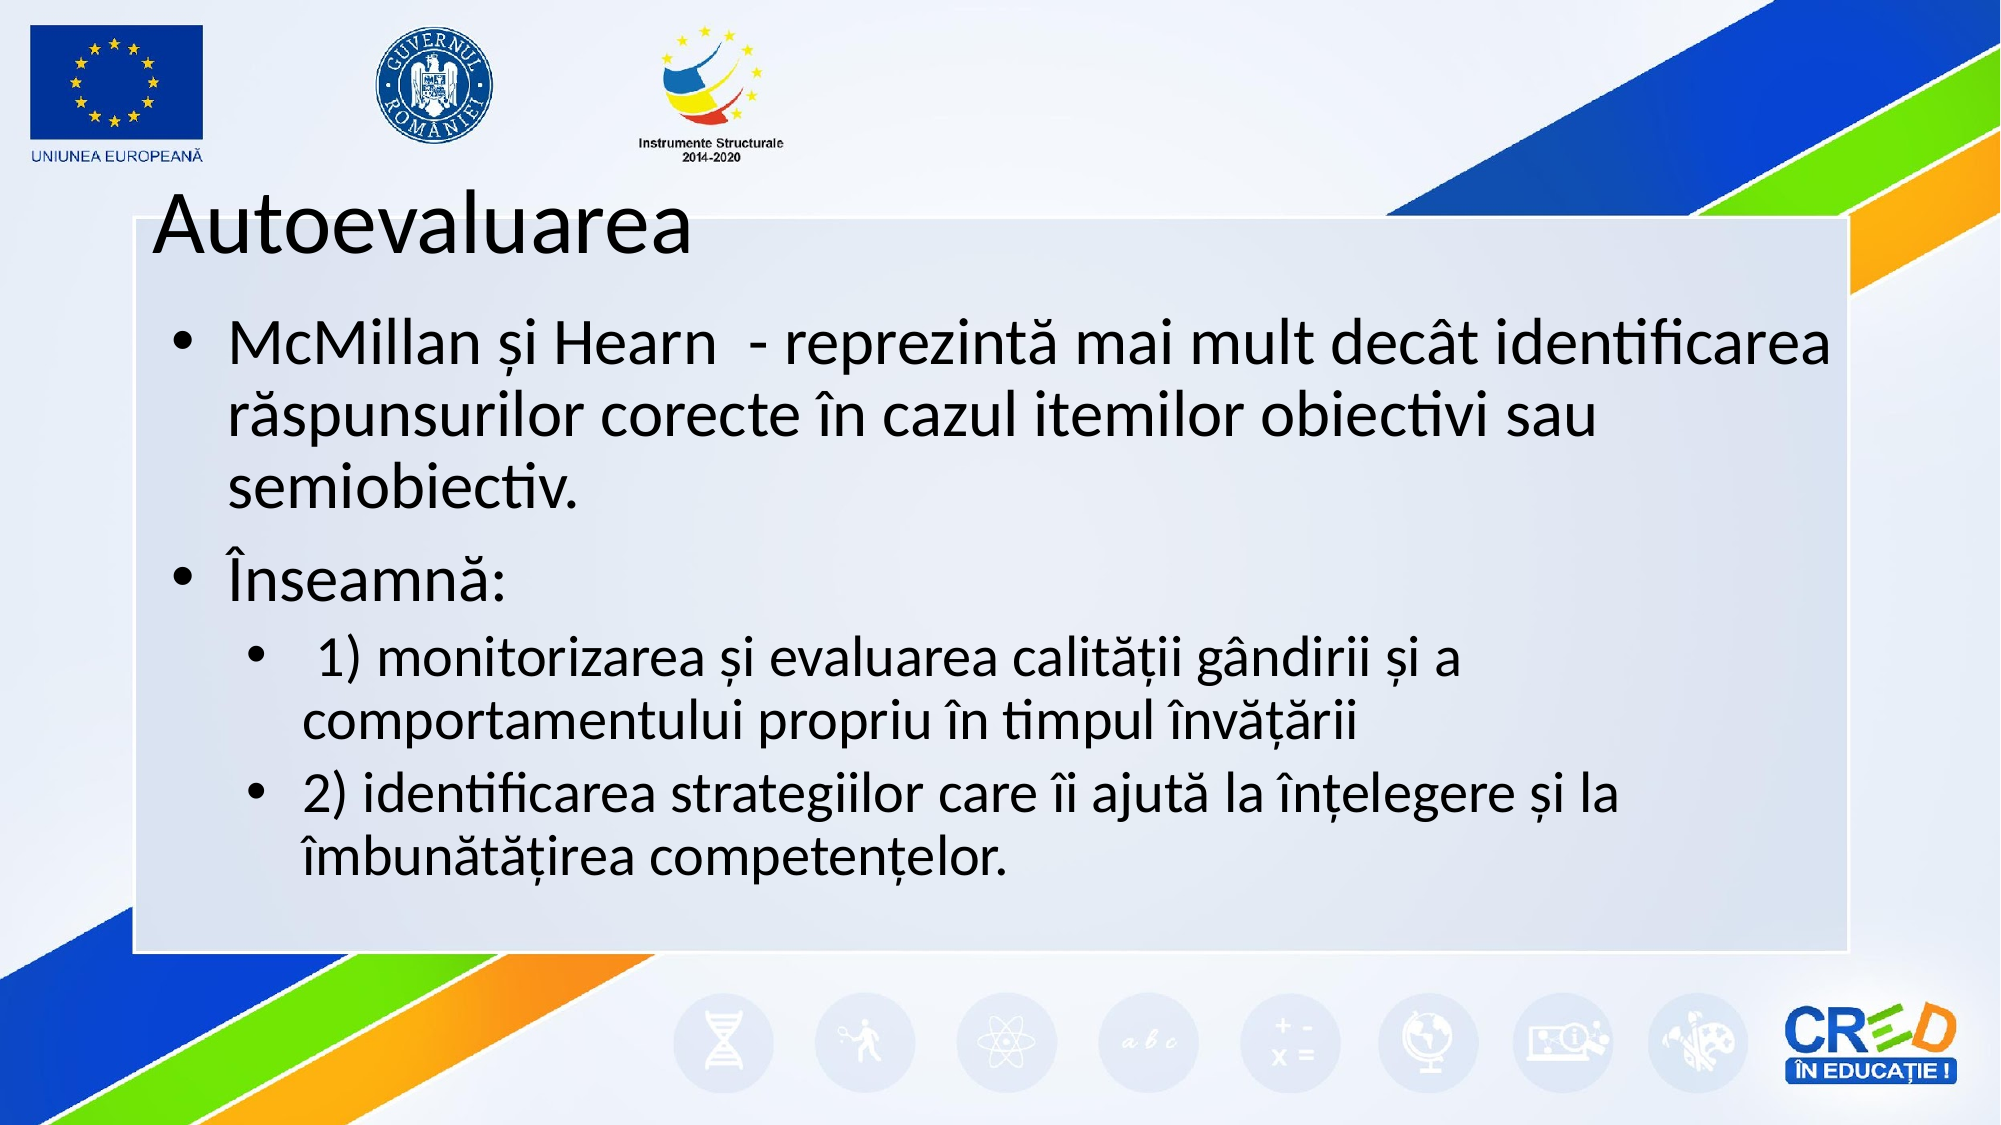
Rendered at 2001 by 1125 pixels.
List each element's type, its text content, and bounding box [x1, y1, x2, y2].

title Autoevaluarea [137, 170, 1863, 278]
picture [0, 0, 2001, 1125]
list McMillan și Hearn - reprezintă mai mult decât identificarea răspunsurilor corecte în cazul itemilor obiectivi sau semiobiectiv. Înseamnă: 1) monitorizarea și evaluarea calității gândirii și a comportamentului propriu în timpul învățării 2) identificarea strategiilor care îi ajută la înțelegere și la îmbunătățirea competențelor. [137, 299, 1863, 1014]
